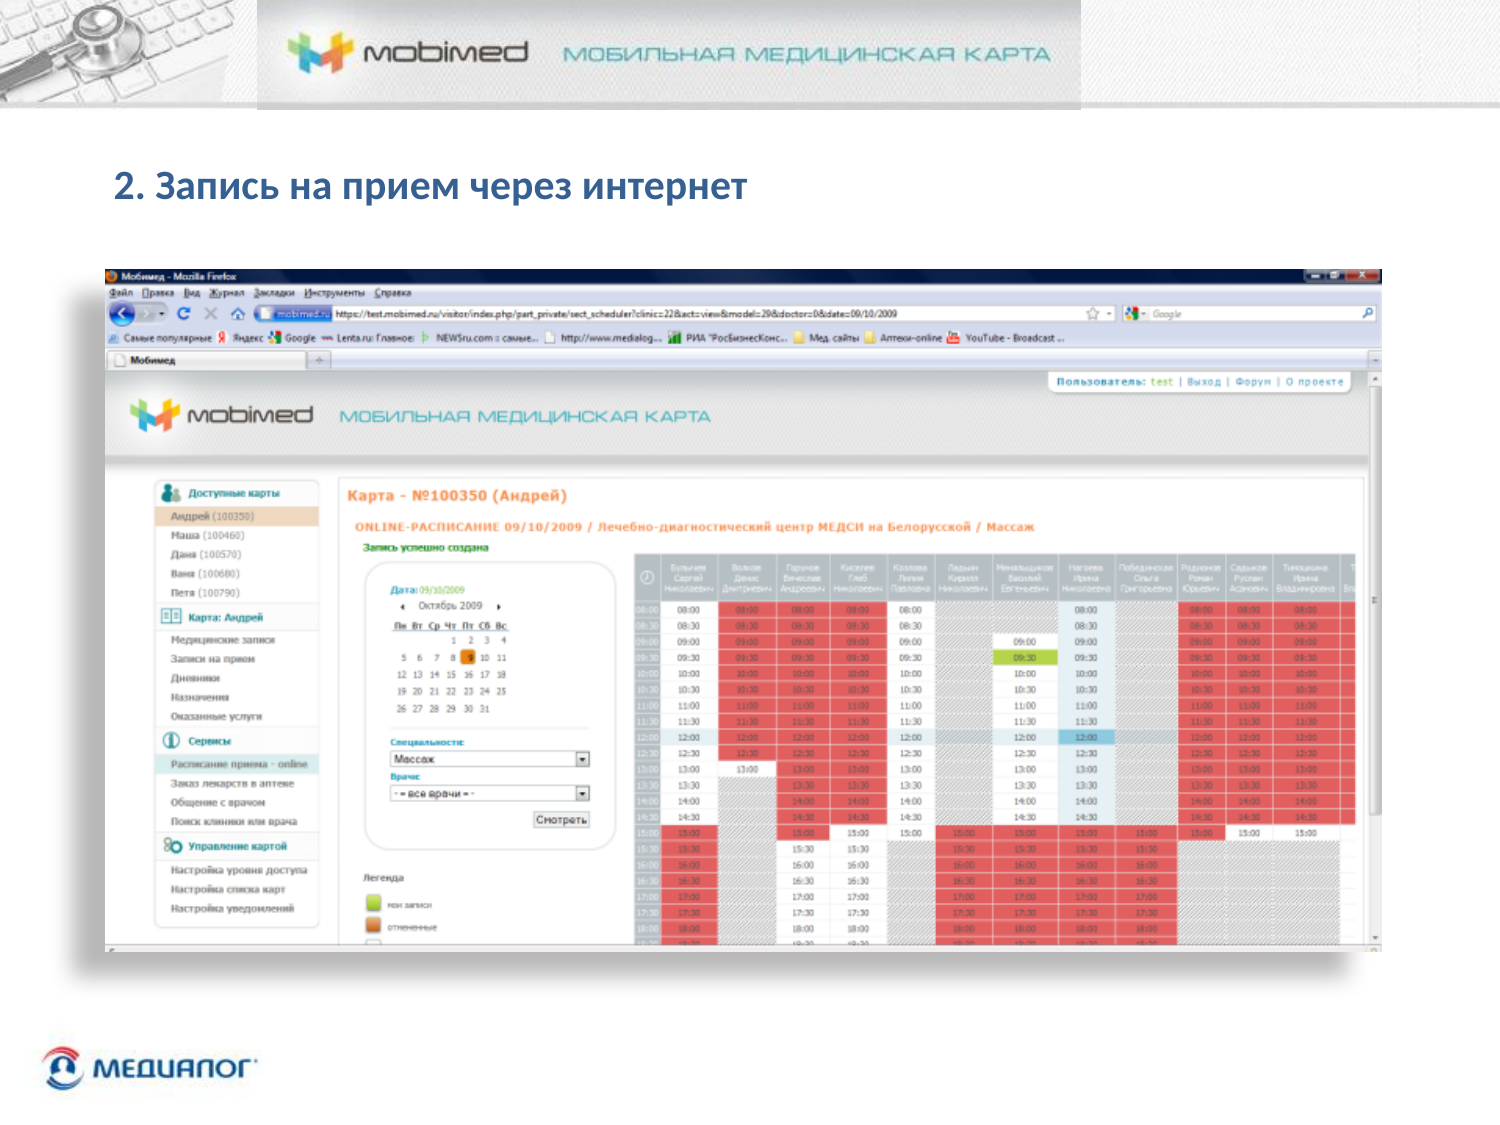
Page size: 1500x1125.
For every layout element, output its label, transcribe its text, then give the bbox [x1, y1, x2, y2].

picture [0, 0, 1500, 1125]
title 2. Запись на прием через интернет [28, 152, 833, 237]
